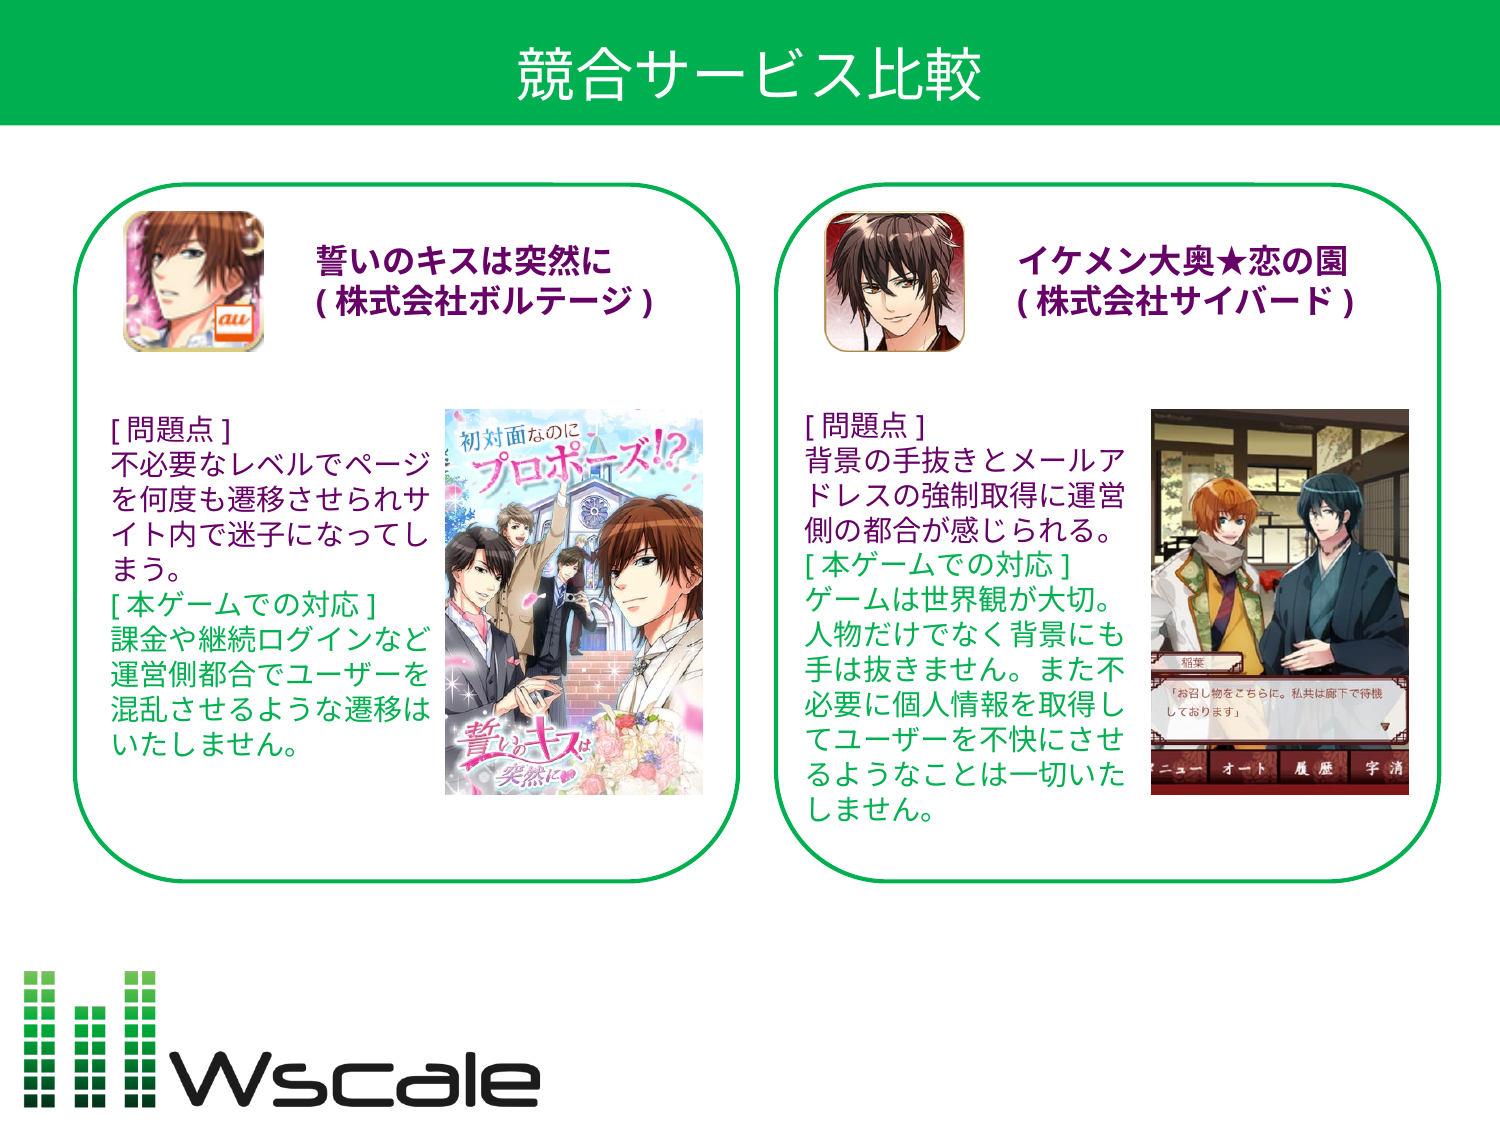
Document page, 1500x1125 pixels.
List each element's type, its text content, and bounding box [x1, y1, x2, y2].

picture [445, 408, 703, 795]
picture [122, 211, 264, 352]
text_box [773, 182, 1442, 884]
text_box 競合サービス比較 [74, 30, 1425, 117]
picture [823, 211, 965, 352]
picture [0, 954, 561, 1125]
picture [1151, 408, 1410, 796]
text_box [問題点] 背景の手抜きとメールアドレスの強制取得に運営側の都合が感じられる。 [本ゲームでの対応] ゲームは世界観が大切。人物だけでなく背景にも手は抜きません。また不必要に個人情報を取得してユーザーを不快にさせるようなことは一切いたしません。 [789, 387, 1154, 846]
text_box [72, 182, 741, 884]
text_box イケメン大奥★恋の園(株式会社サイバード) [1002, 233, 1381, 327]
text_box 誓いのキスは突然に (株式会社ボルテージ) [301, 233, 680, 327]
text_box [問題点] 不必要なレベルでページを何度も遷移させられサイト内で迷子になってしまう。 [本ゲームでの対応] 課金や継続ログインなど運営側都合でユーザーを混乱させるような遷移はいたしません。 [95, 409, 443, 764]
